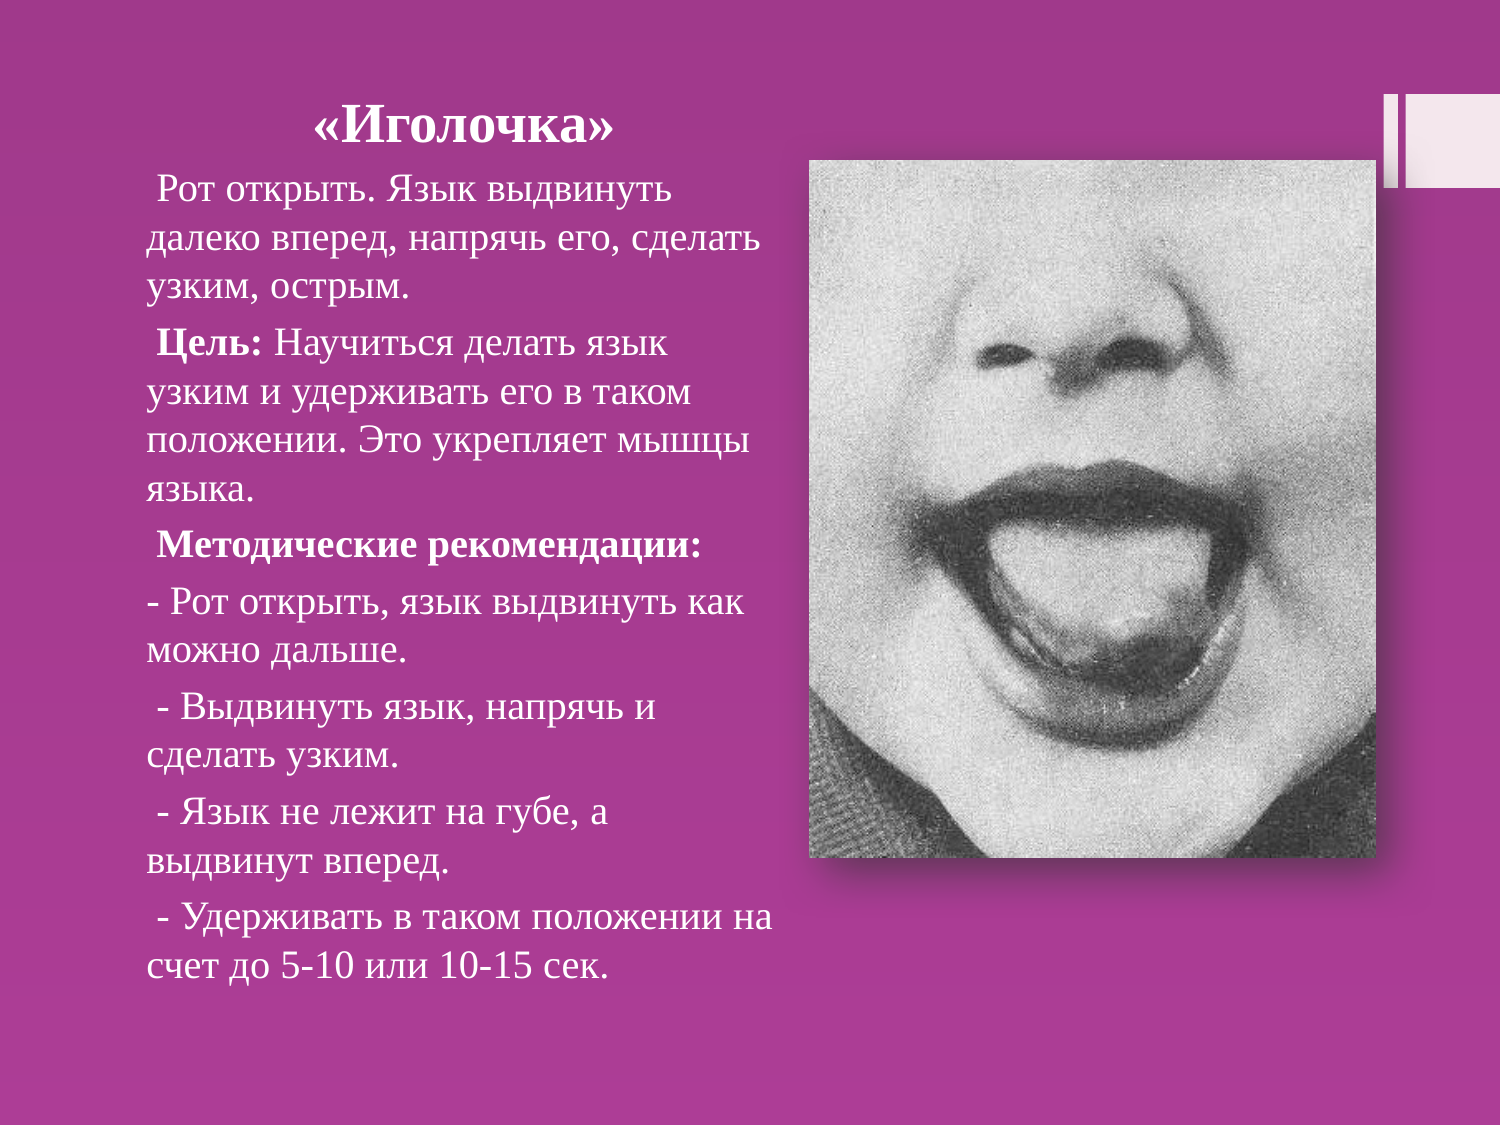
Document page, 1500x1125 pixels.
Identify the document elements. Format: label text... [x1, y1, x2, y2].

picture [808, 160, 1377, 859]
list «Иголочка» Рот открыть. Язык выдвинуть далеко вперед, напрячь его, сделать узким, острым. Цель: Научиться делать язык узким и удерживать его в таком положении. Это укрепляет мышцы языка. Методические рекомендации: - Рот открыть, язык выдвинуть как можно дальше. - Выдвинуть язык, напрячь и сделать узким. - Язык не лежит на губе, а выдвинут вперед. - Удерживать в таком положении на счет до 5-10 или 10-15 сек. [123, 78, 798, 1000]
